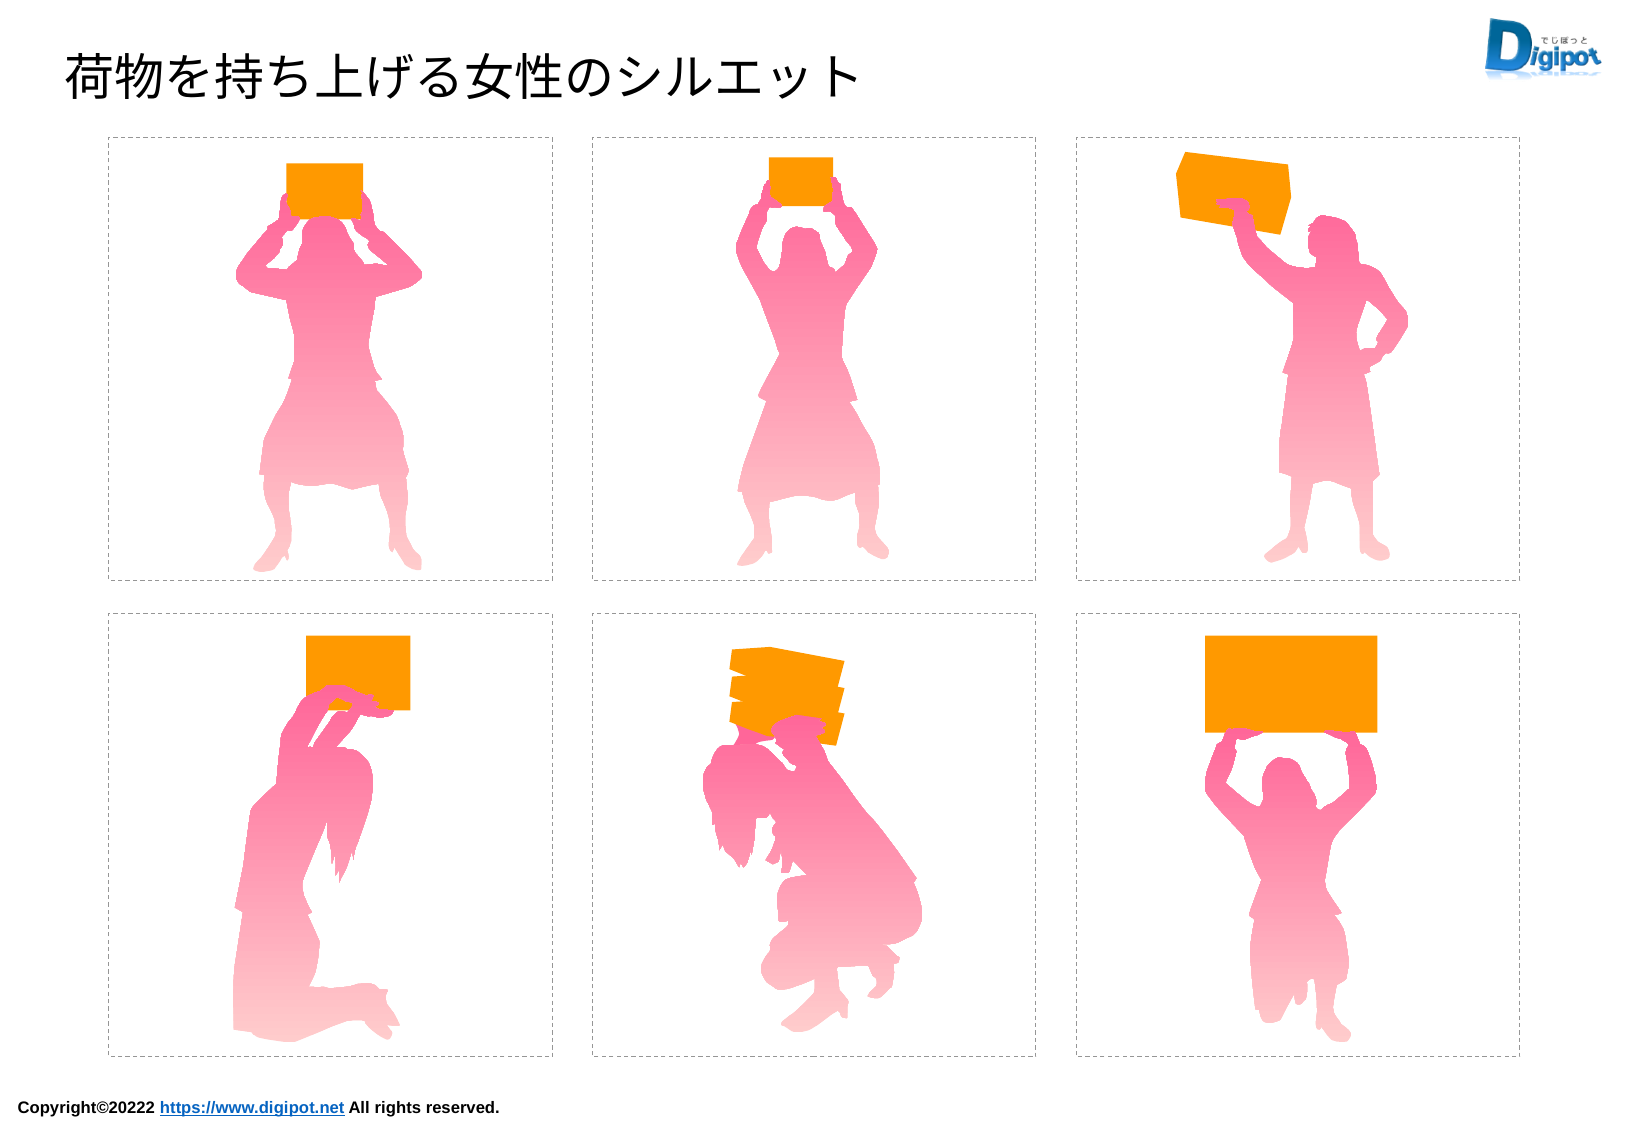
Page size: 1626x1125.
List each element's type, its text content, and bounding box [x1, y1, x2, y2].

text_box 荷物を持ち上げる女性のシルエット [49, 38, 880, 113]
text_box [233, 151, 1409, 1043]
picture [1485, 18, 1602, 82]
